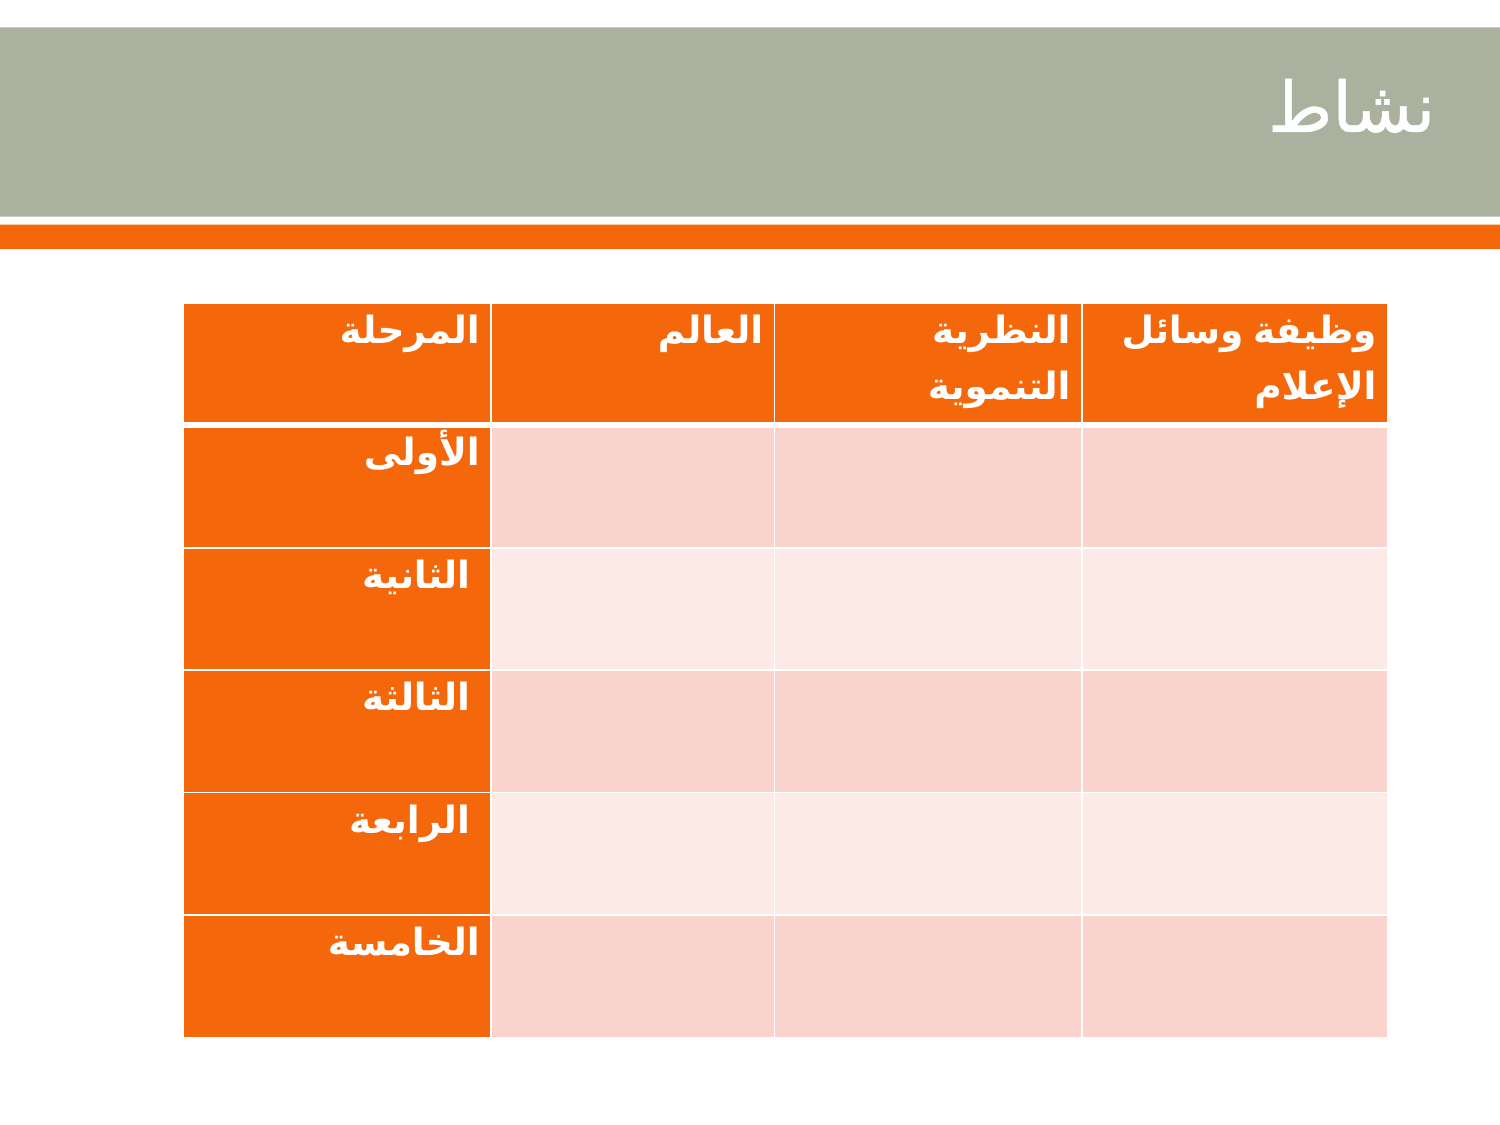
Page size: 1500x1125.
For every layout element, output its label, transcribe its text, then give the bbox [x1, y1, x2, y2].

table_header وظيفة وسائل الإعلام [1083, 304, 1387, 422]
table_cell الخامسة [184, 916, 490, 1037]
table_cell [775, 428, 1081, 547]
table_cell [1083, 428, 1387, 547]
table_cell الأولى [184, 428, 490, 547]
table_cell [492, 671, 774, 792]
table_cell [1083, 549, 1387, 669]
table_cell [775, 549, 1081, 669]
table_header المرحلة [184, 304, 490, 422]
table_cell [1083, 916, 1387, 1037]
table_cell [492, 916, 774, 1037]
table_cell [775, 793, 1081, 914]
table_cell [775, 671, 1081, 792]
table_cell [1083, 793, 1387, 914]
table_cell الثالثة [184, 671, 490, 792]
table_cell [492, 549, 774, 669]
table_cell [1083, 671, 1387, 792]
table_header النظرية التنموية [775, 304, 1081, 422]
title نشاط [100, 54, 1451, 237]
table_cell الثانية [184, 549, 490, 669]
table_cell الرابعة [184, 793, 490, 914]
table_cell [492, 793, 774, 914]
table_cell [492, 428, 774, 547]
table_cell [775, 916, 1081, 1037]
table_header العالم [492, 304, 774, 422]
